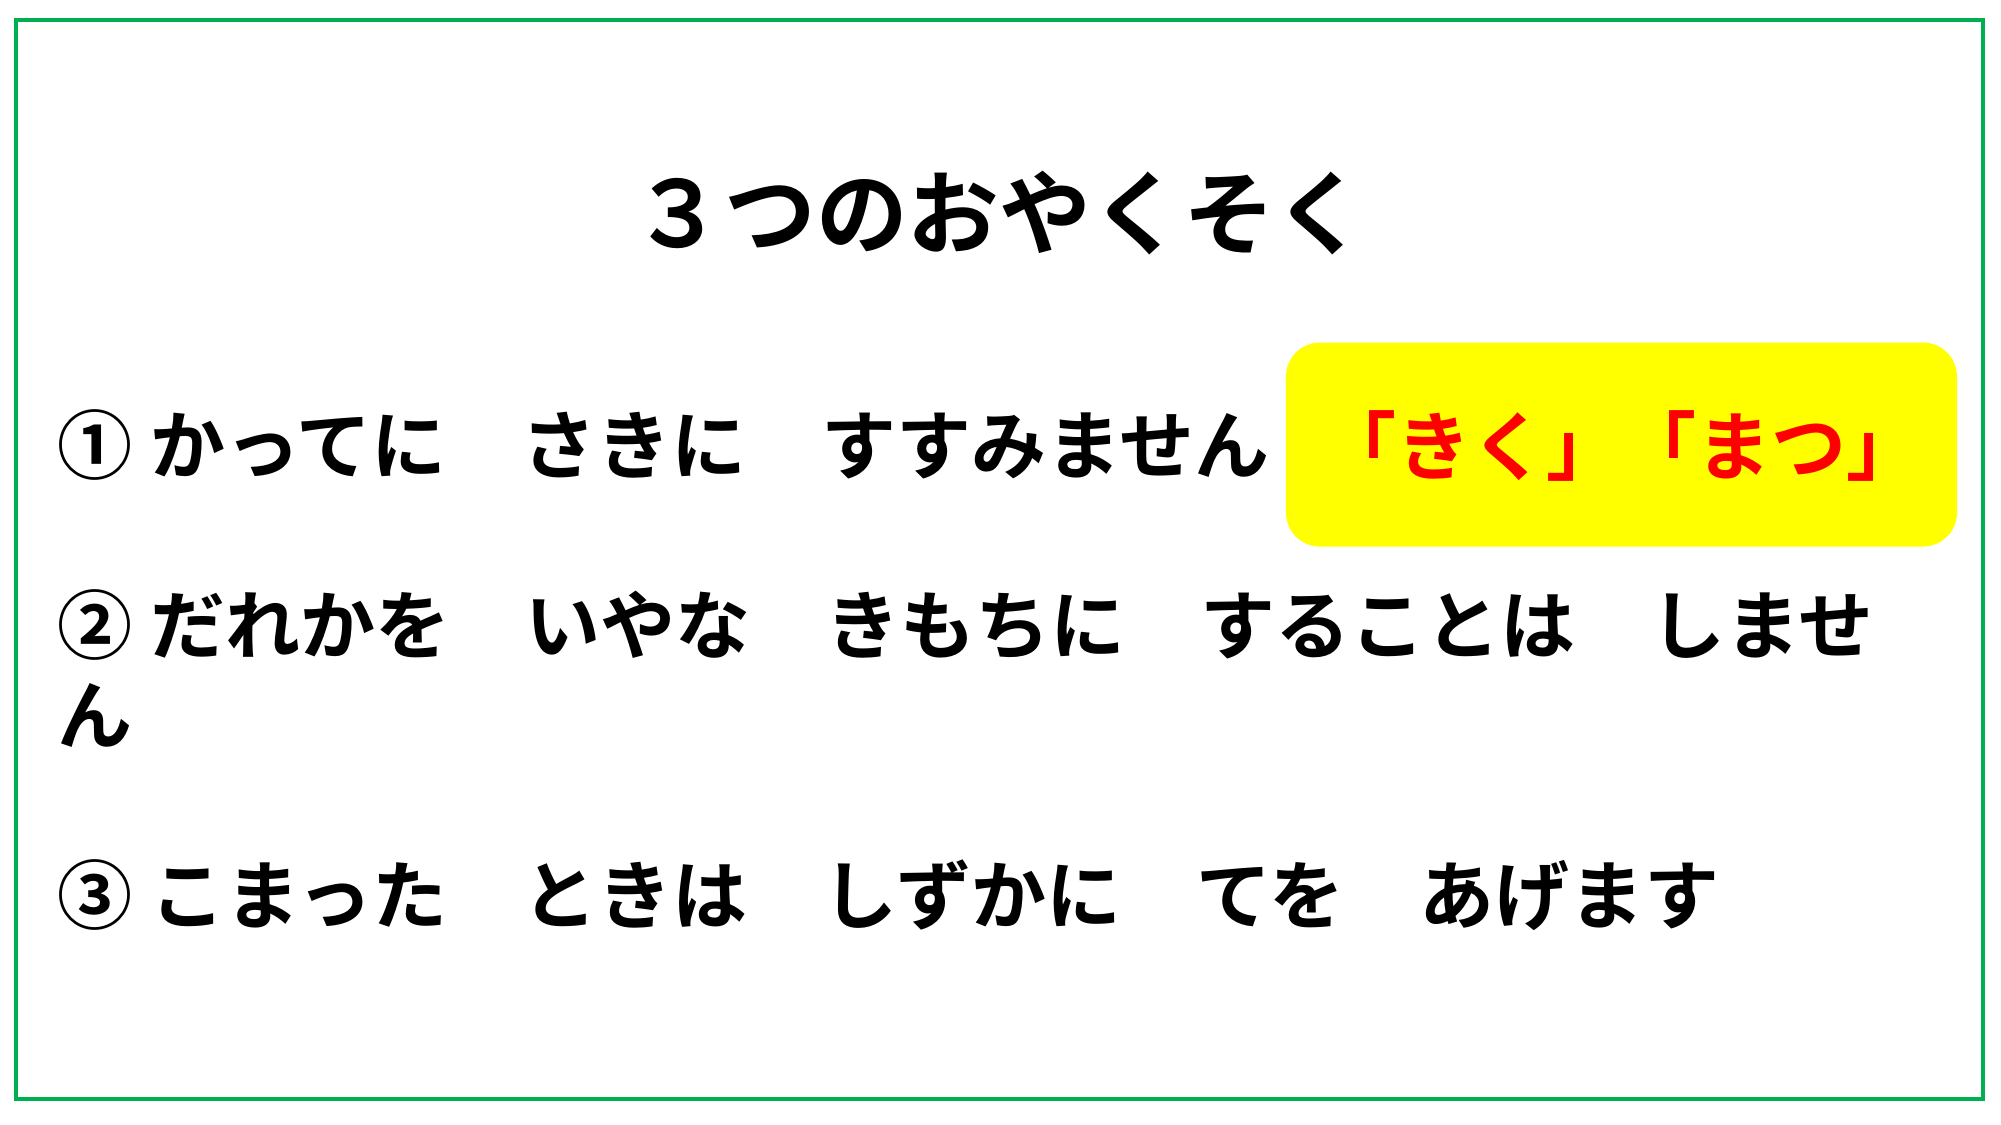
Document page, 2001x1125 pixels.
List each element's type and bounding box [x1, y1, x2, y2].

text_box [14, 19, 1985, 1100]
